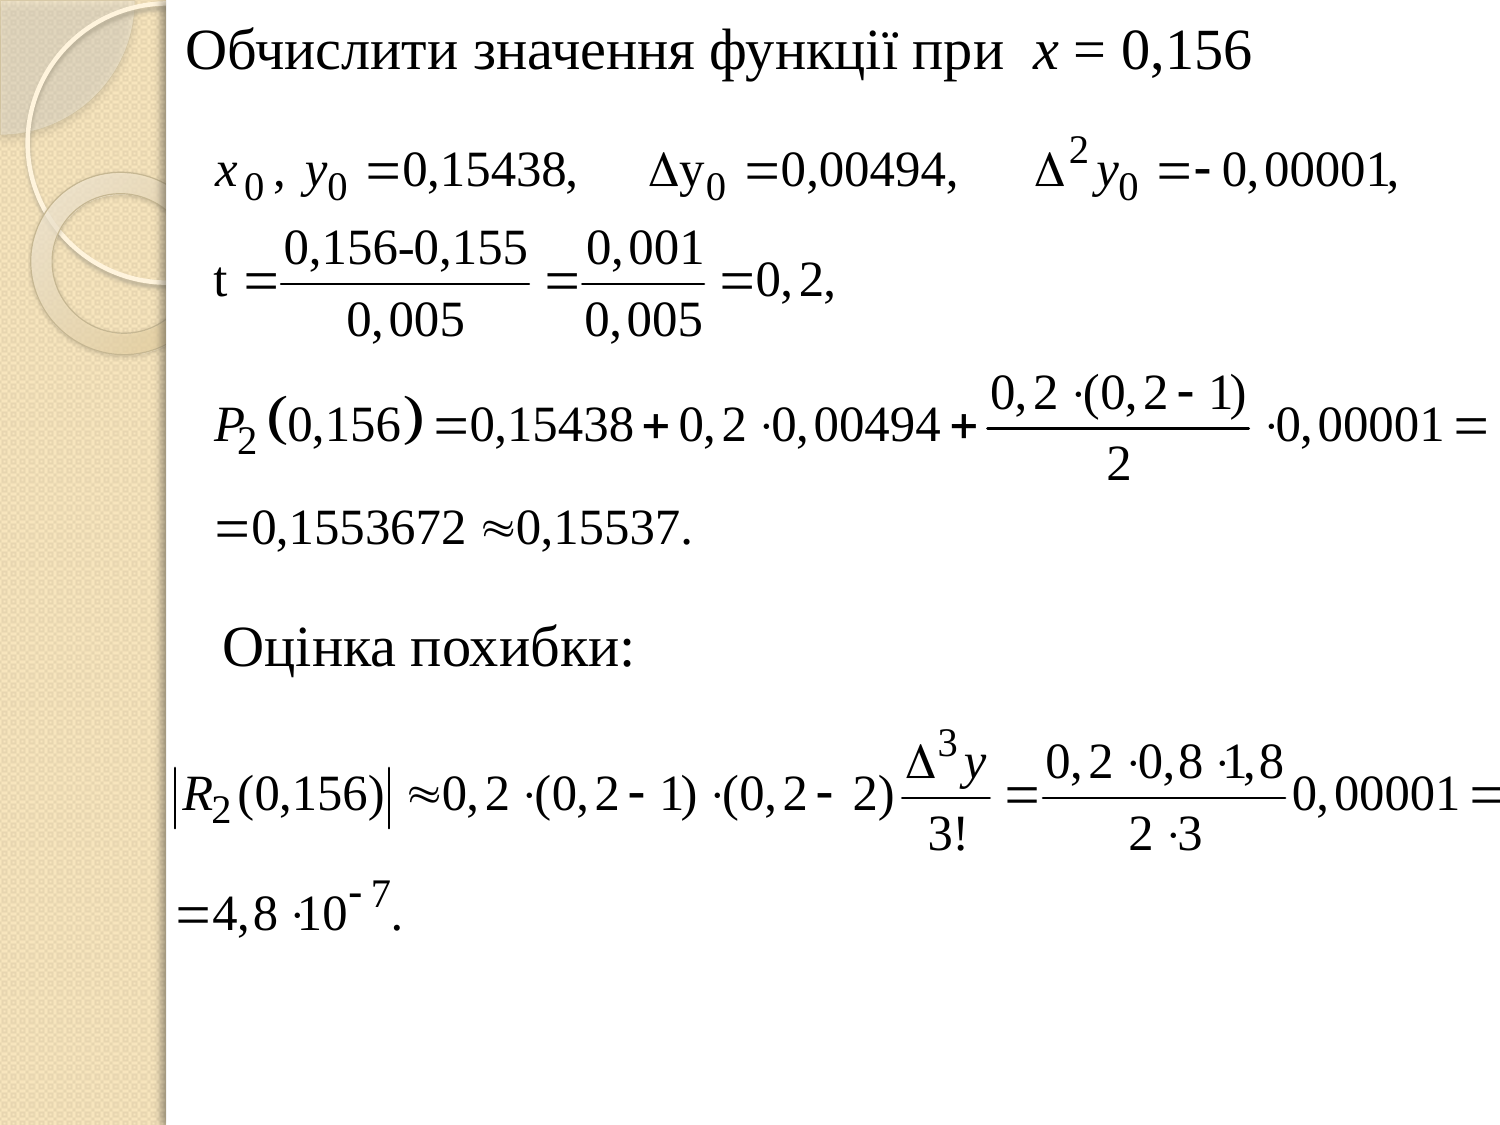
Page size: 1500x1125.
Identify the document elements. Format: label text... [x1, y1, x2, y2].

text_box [166, 715, 1500, 947]
text_box Оцінка похибки: [207, 600, 651, 686]
text_box Обчислити значення функції при x = 0,156 [171, 4, 1471, 89]
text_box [206, 125, 1488, 563]
